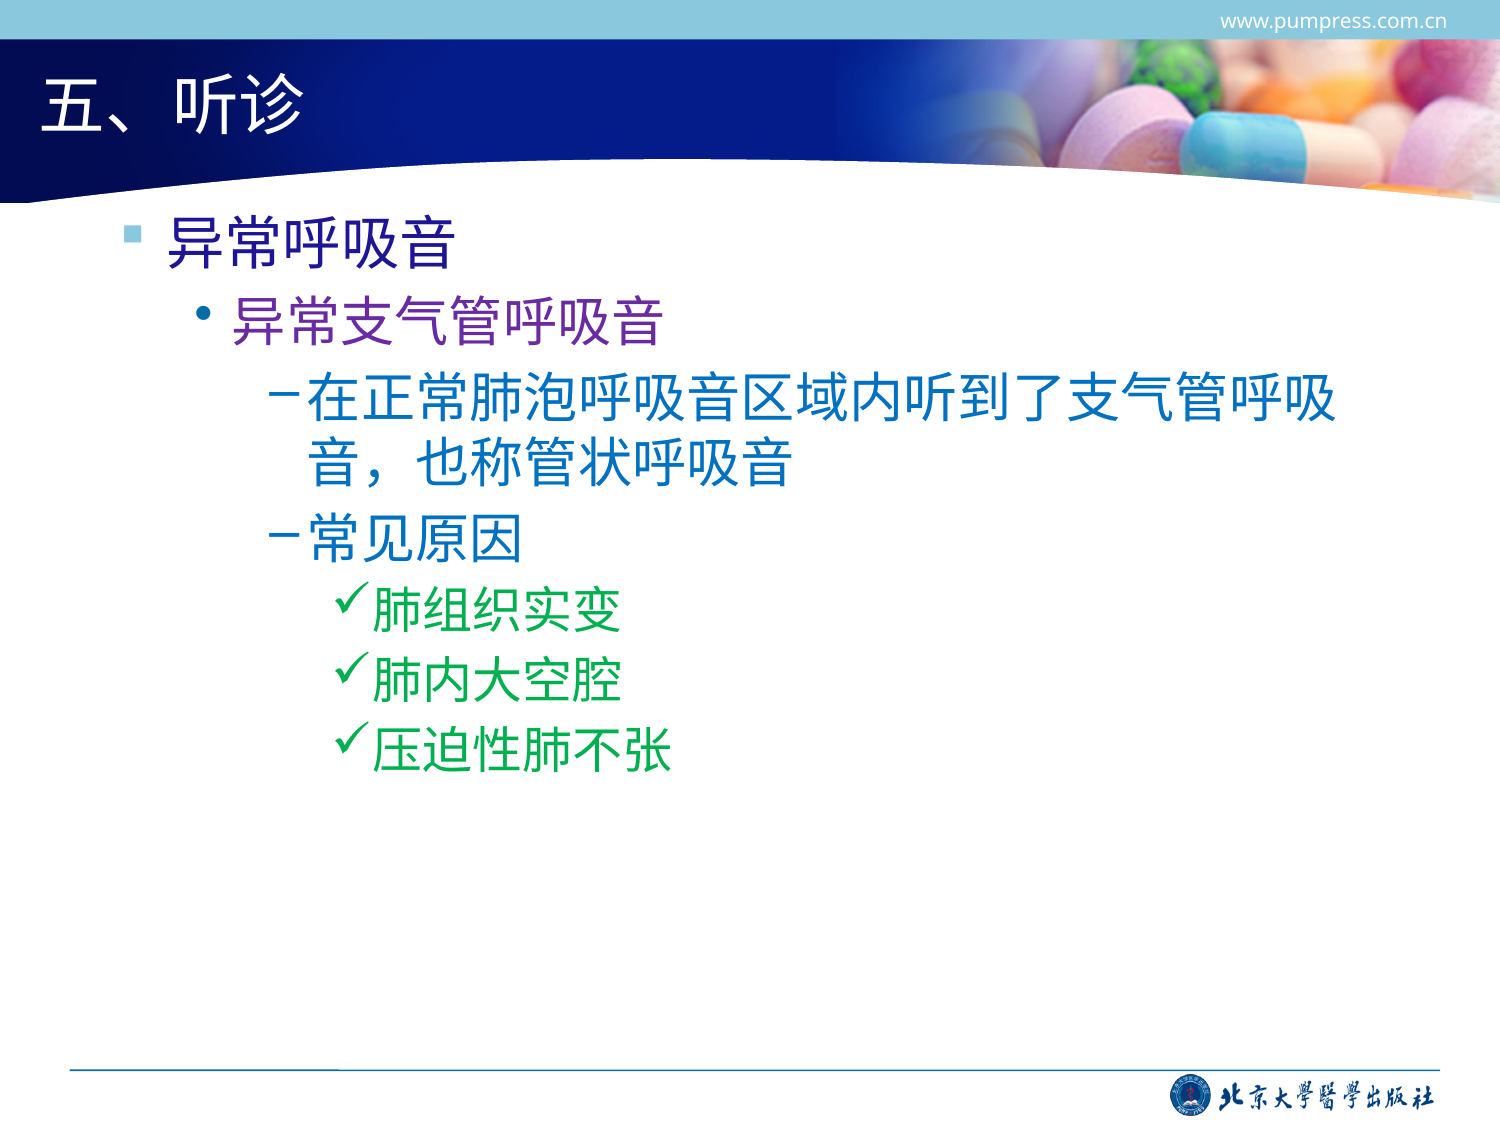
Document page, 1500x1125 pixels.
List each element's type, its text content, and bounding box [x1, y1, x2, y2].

picture [1170, 1074, 1436, 1118]
picture [0, 40, 1500, 203]
slide_number www.pumpress.com.cn [1024, 0, 1463, 38]
title 五、听诊 [23, 56, 1349, 149]
list 异常呼吸音 异常支气管呼吸音 在正常肺泡呼吸音区域内听到了支气管呼吸音，也称管状呼吸音 常见原因 肺组织实变 肺内大空腔 压迫性肺不张 [29, 199, 1442, 1025]
